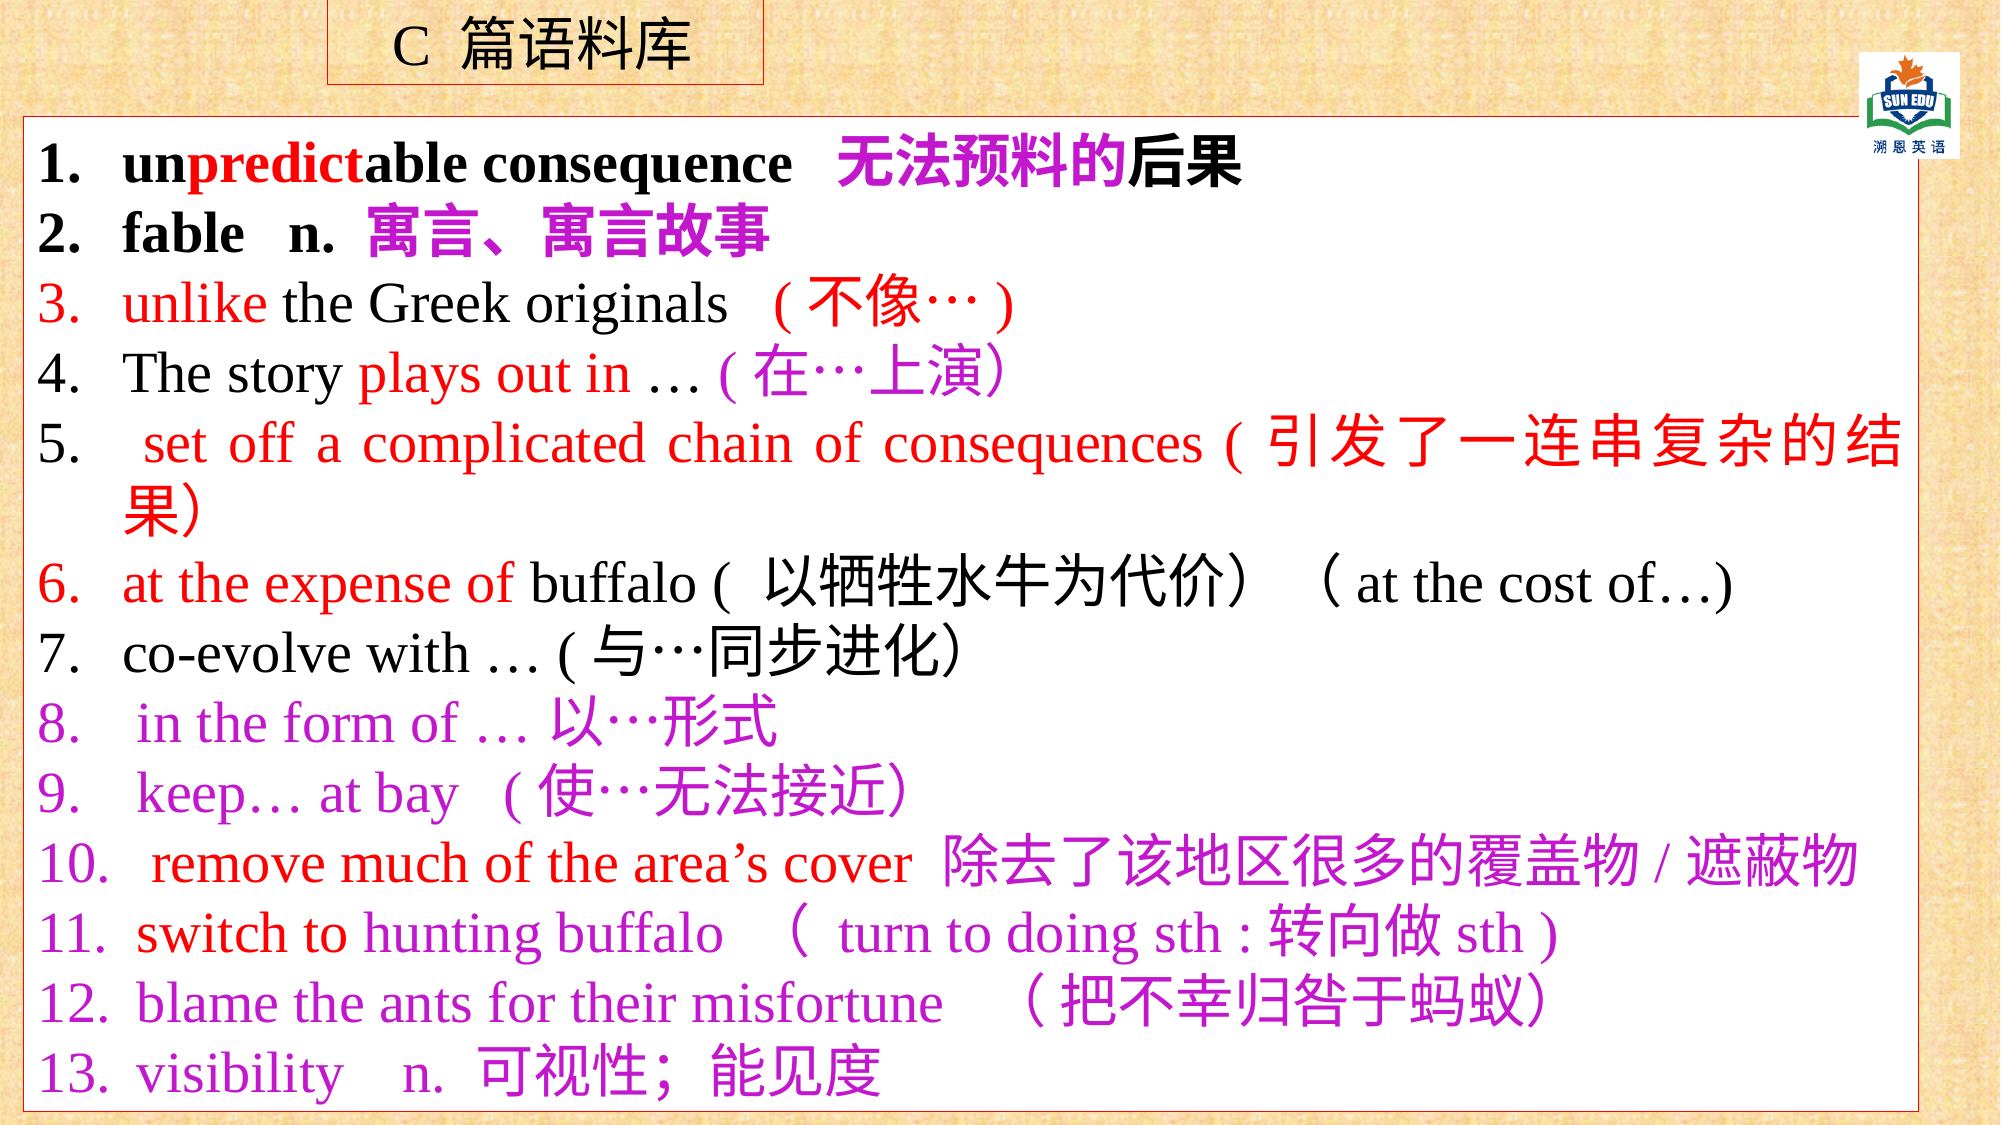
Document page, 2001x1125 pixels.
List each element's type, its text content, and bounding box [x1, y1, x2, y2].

text_box C 篇语料库 [327, 0, 764, 85]
picture [0, 0, 2001, 1125]
text_box unpredictable consequence 无法预料的后果 fable n. 寓言、寓言故事 unlike the Greek originals (不像…) The story plays out in … (在…上演） set off a complicated chain of consequences (引发了一连串复杂的结果） at the expense of buffalo ( 以牺牲水牛为代价）（at the cost of…) co-evolve with … (与…同步进化） in the form of …以…形式 keep… at bay (使…无法接近） remove much of the area’s cover 除去了该地区很多的覆盖物/遮蔽物 switch to hunting buffalo （ turn to doing sth :转向做sth ) blame the ants for their misfortune （ 把不幸归咎于蚂蚁） visibility n. 可视性；能见度 [23, 116, 1919, 1112]
